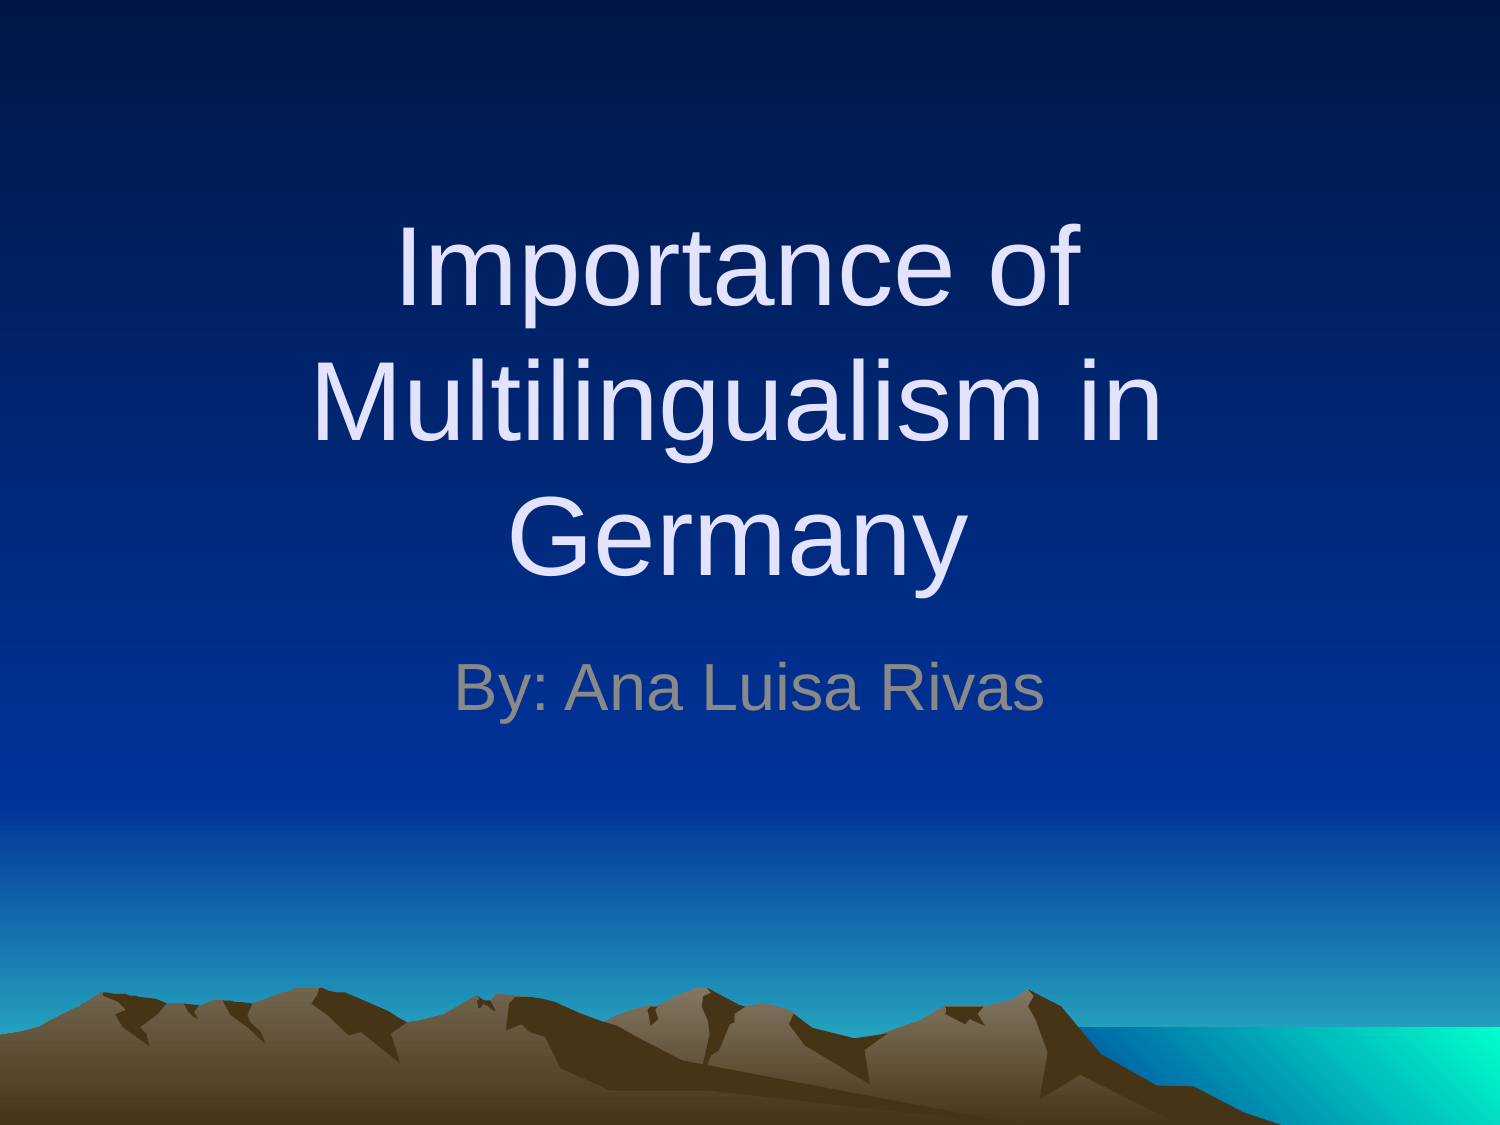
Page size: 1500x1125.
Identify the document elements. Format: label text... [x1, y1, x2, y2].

title Importance of Multilingualism in Germany [99, 274, 1376, 517]
subtitle By: Ana Luisa Rivas [224, 635, 1276, 921]
